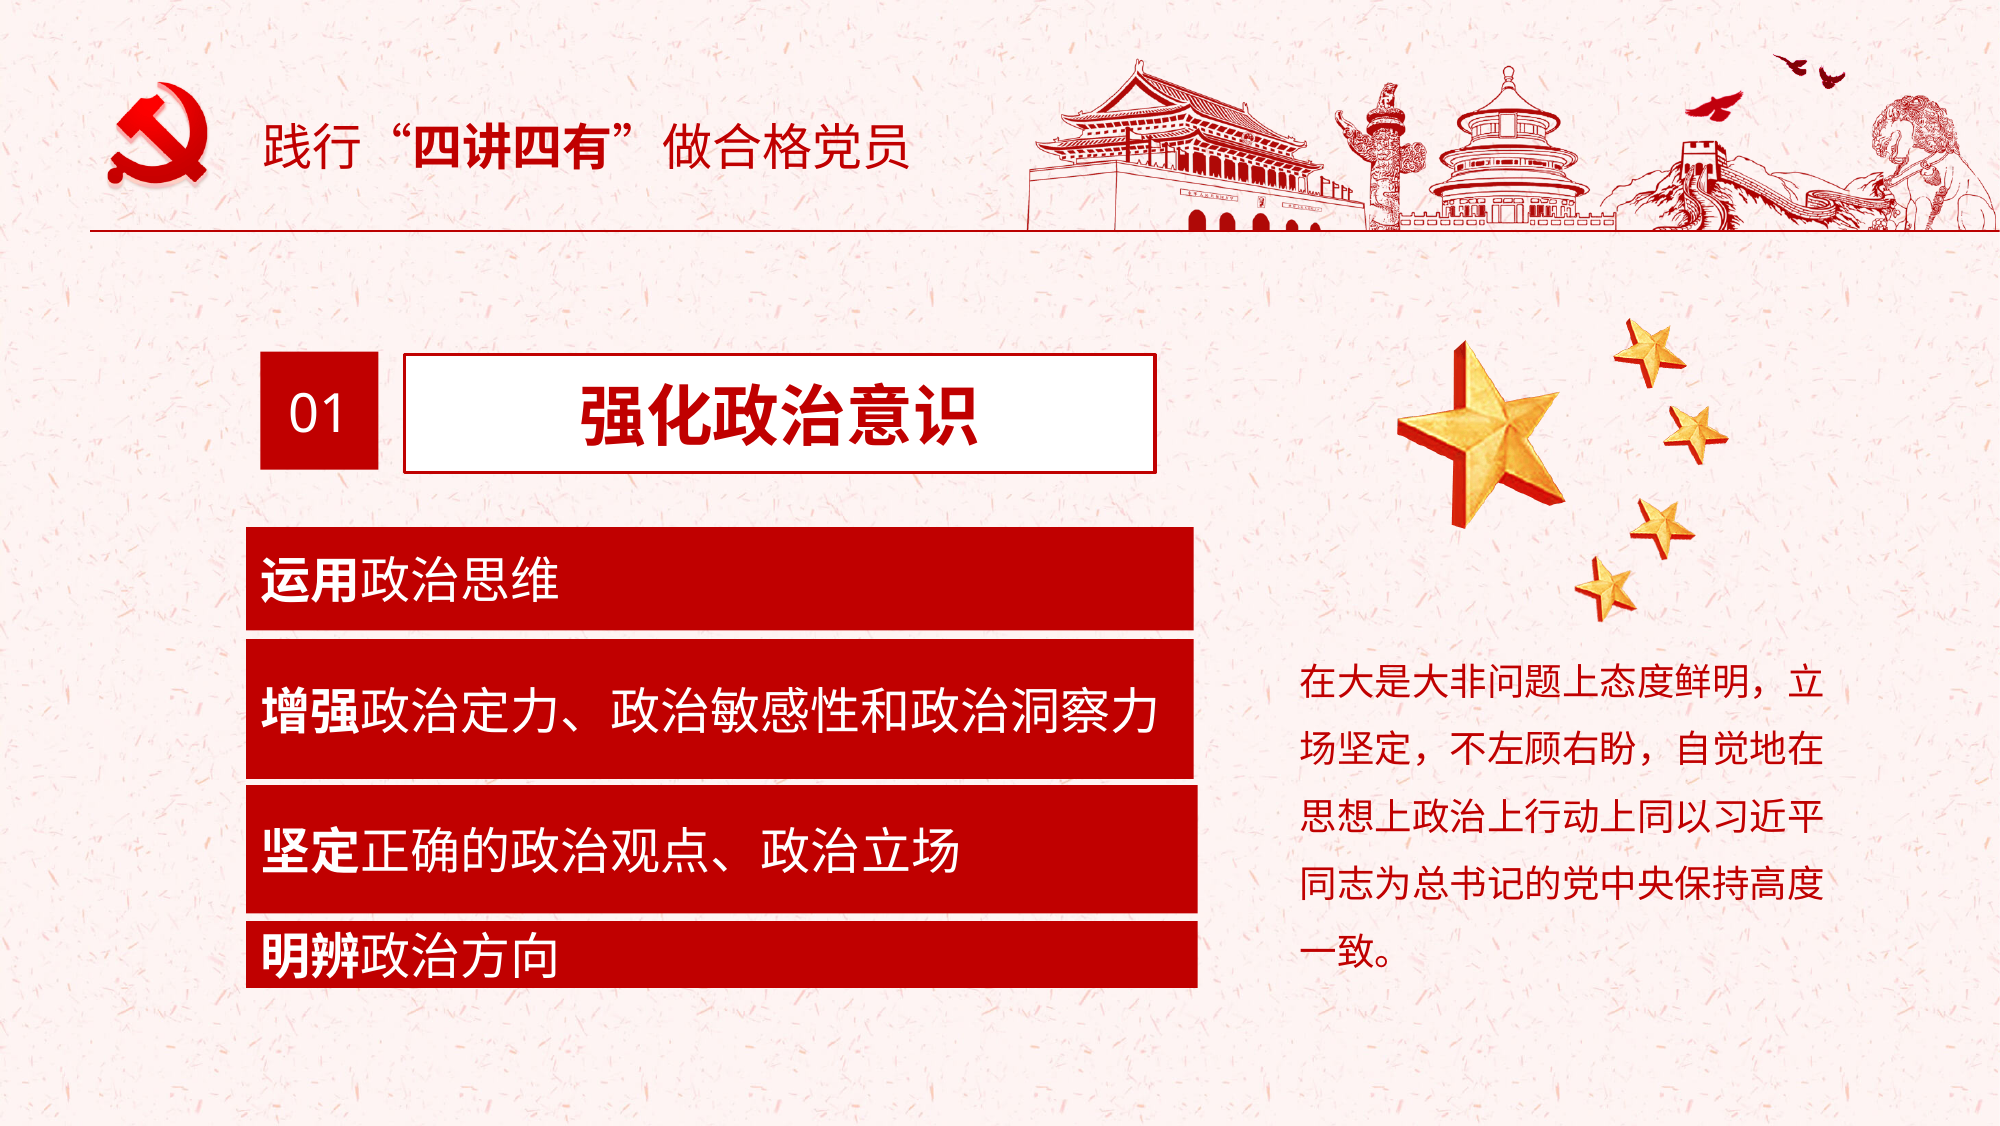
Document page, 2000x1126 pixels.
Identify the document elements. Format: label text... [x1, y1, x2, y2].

text_box 明辨政治方向 [244, 919, 1200, 990]
text_box 坚定正确的政治观点、政治立场 [244, 783, 1200, 915]
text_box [260, 351, 379, 470]
text_box 强化政治意识 [402, 353, 1157, 475]
list 践行“四讲四有”做合格党员 [247, 78, 1035, 173]
text_box 增强政治定力、政治敏感性和政治洞察力 [244, 637, 1196, 781]
picture [0, 0, 2000, 1126]
text_box 在大是大非问题上态度鲜明，立场坚定，不左顾右盼，自觉地在思想上政治上行动上同以习近平同志为总书记的党中央保持高度一致。 [1284, 678, 1851, 929]
text_box 运用政治思维 [244, 525, 1196, 633]
